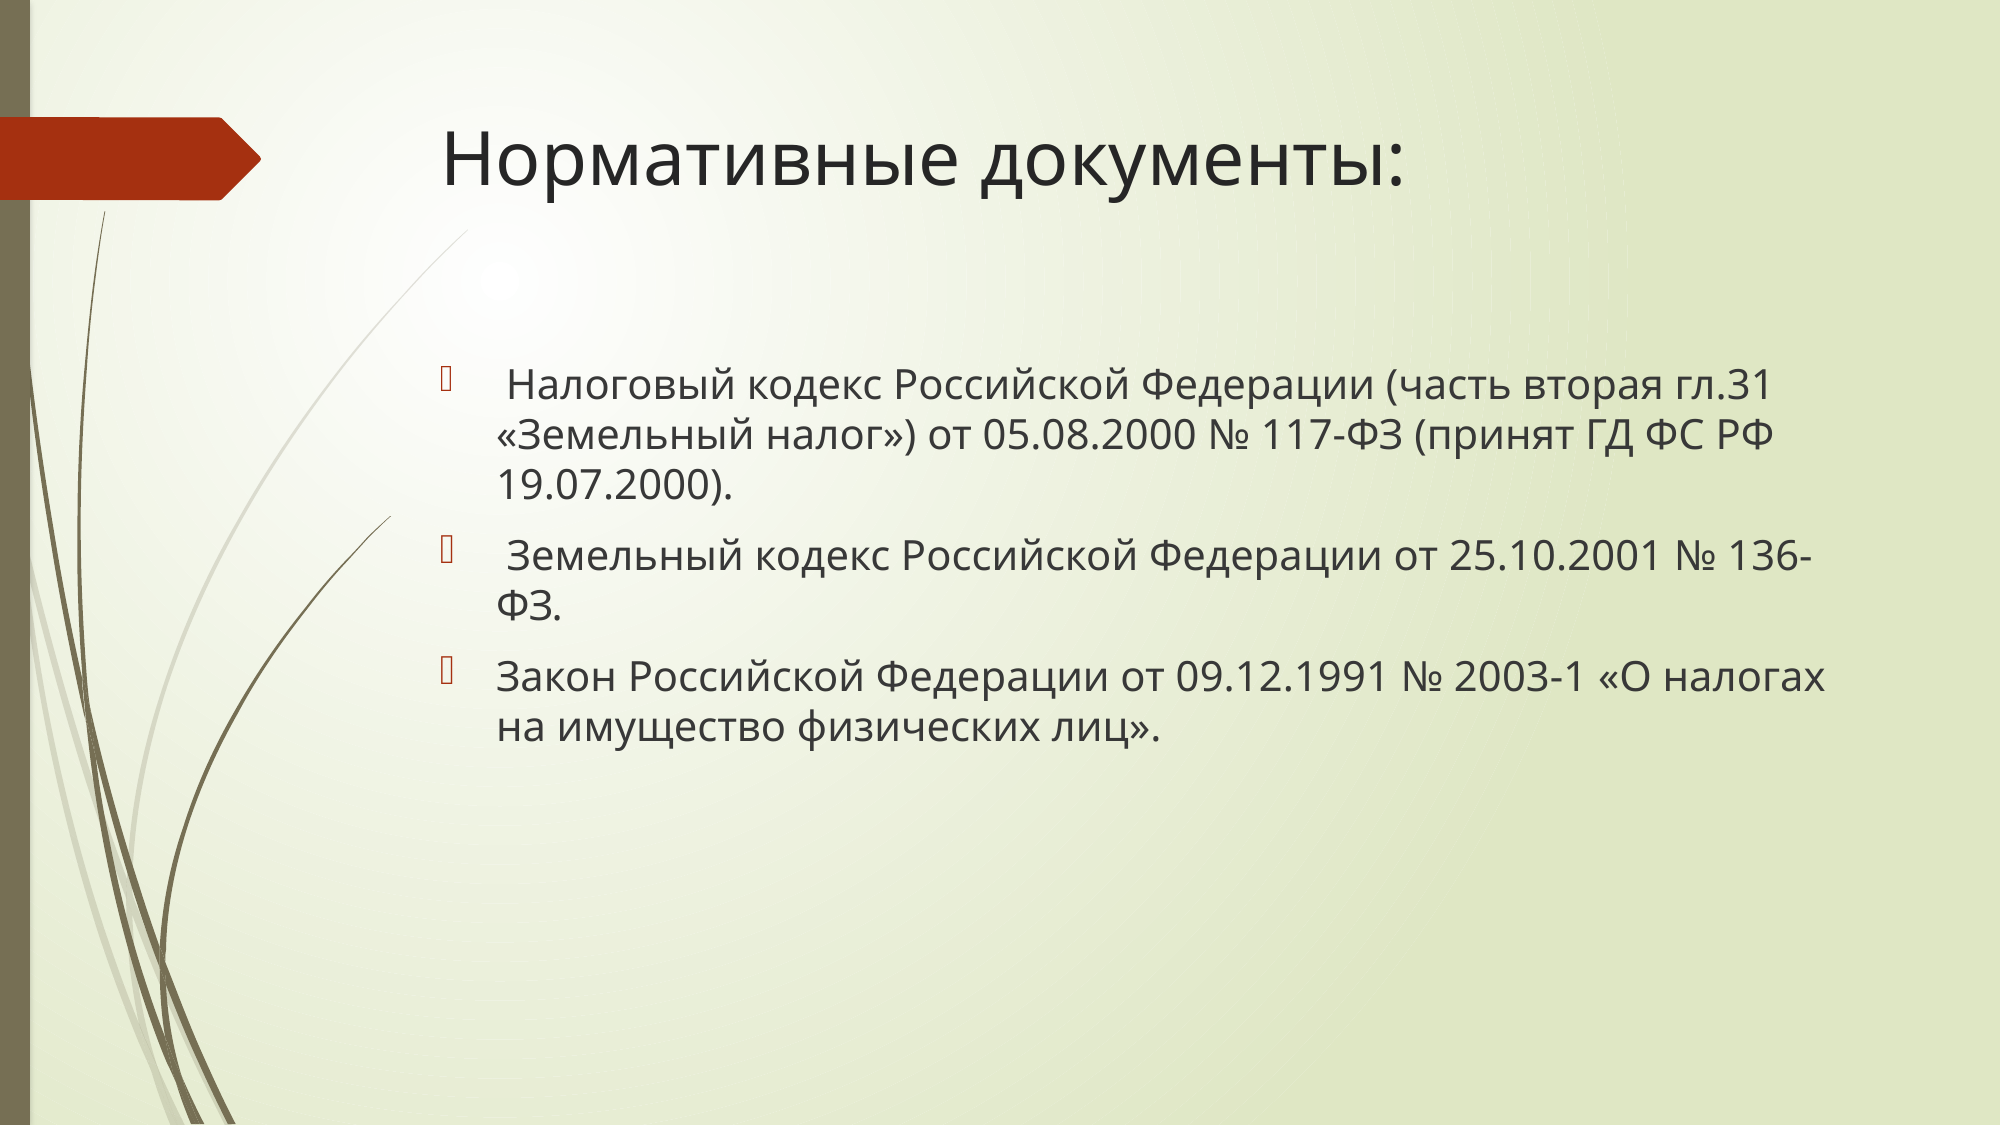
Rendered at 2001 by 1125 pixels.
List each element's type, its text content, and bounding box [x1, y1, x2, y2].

title Нормативные документы: [425, 102, 1888, 313]
list Налоговый кодекс Российской Федерации (часть вторая гл.31 «Земельный налог») от 05.08.2000 № 117-ФЗ (принят ГД ФС РФ 19.07.2000). Земельный кодекс Российской Федерации от 25.10.2001 № 136-ФЗ. Закон Российской Федерации от 09.12.1991 № 2003-1 «О налогах на имущество физических лиц». [424, 350, 1888, 970]
